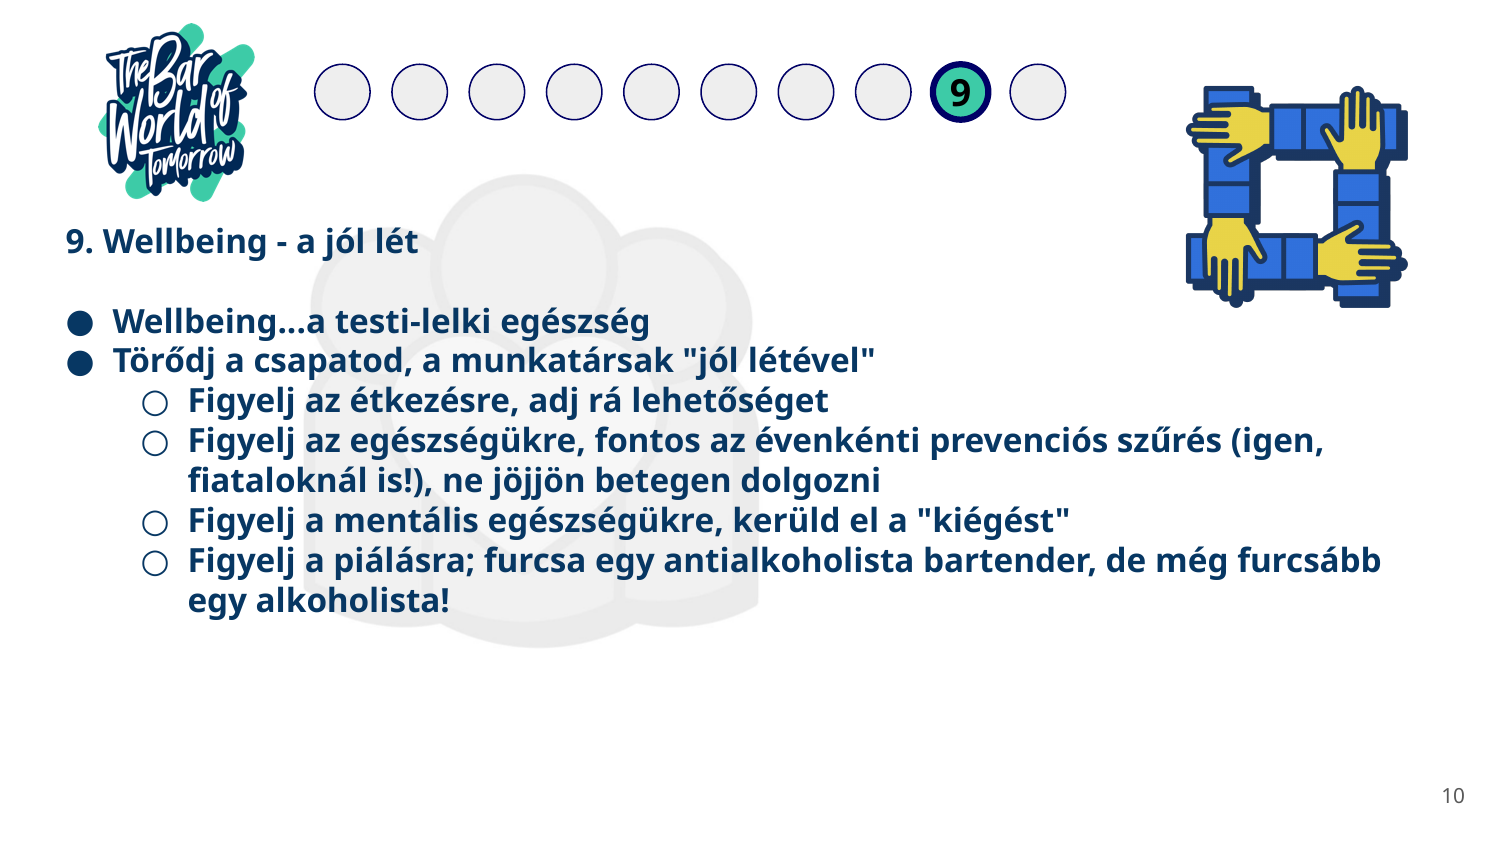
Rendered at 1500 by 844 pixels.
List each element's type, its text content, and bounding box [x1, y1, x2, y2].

text_box [391, 64, 448, 120]
text_box [855, 64, 912, 120]
text_box [546, 64, 602, 120]
subtitle 9. Wellbeing - a jól lét Wellbeing...a testi-lelki egészség Törődj a csapatod, a munkatársak "jól létével" Figyelj az étkezésre, adj rá lehetőséget Figyelj az egészségükre, fontos az évenkénti prevenciós szűrés (igen, fiataloknál is!), ne jöjjön betegen dolgozni Figyelj a mentális egészségükre, kerüld el a "kiégést" Figyelj a piálásra; furcsa egy antialkoholista bartender, de még furcsább egy alkoholista! [50, 204, 1404, 844]
text_box [701, 64, 757, 120]
text_box [623, 64, 680, 120]
text_box [314, 64, 371, 120]
text_box 9 [932, 64, 989, 120]
slide_number 10 [1404, 764, 1480, 830]
picture [55, 23, 1009, 204]
picture [1152, 52, 1436, 336]
text_box [1010, 64, 1066, 120]
text_box [778, 64, 834, 120]
text_box [469, 64, 525, 120]
